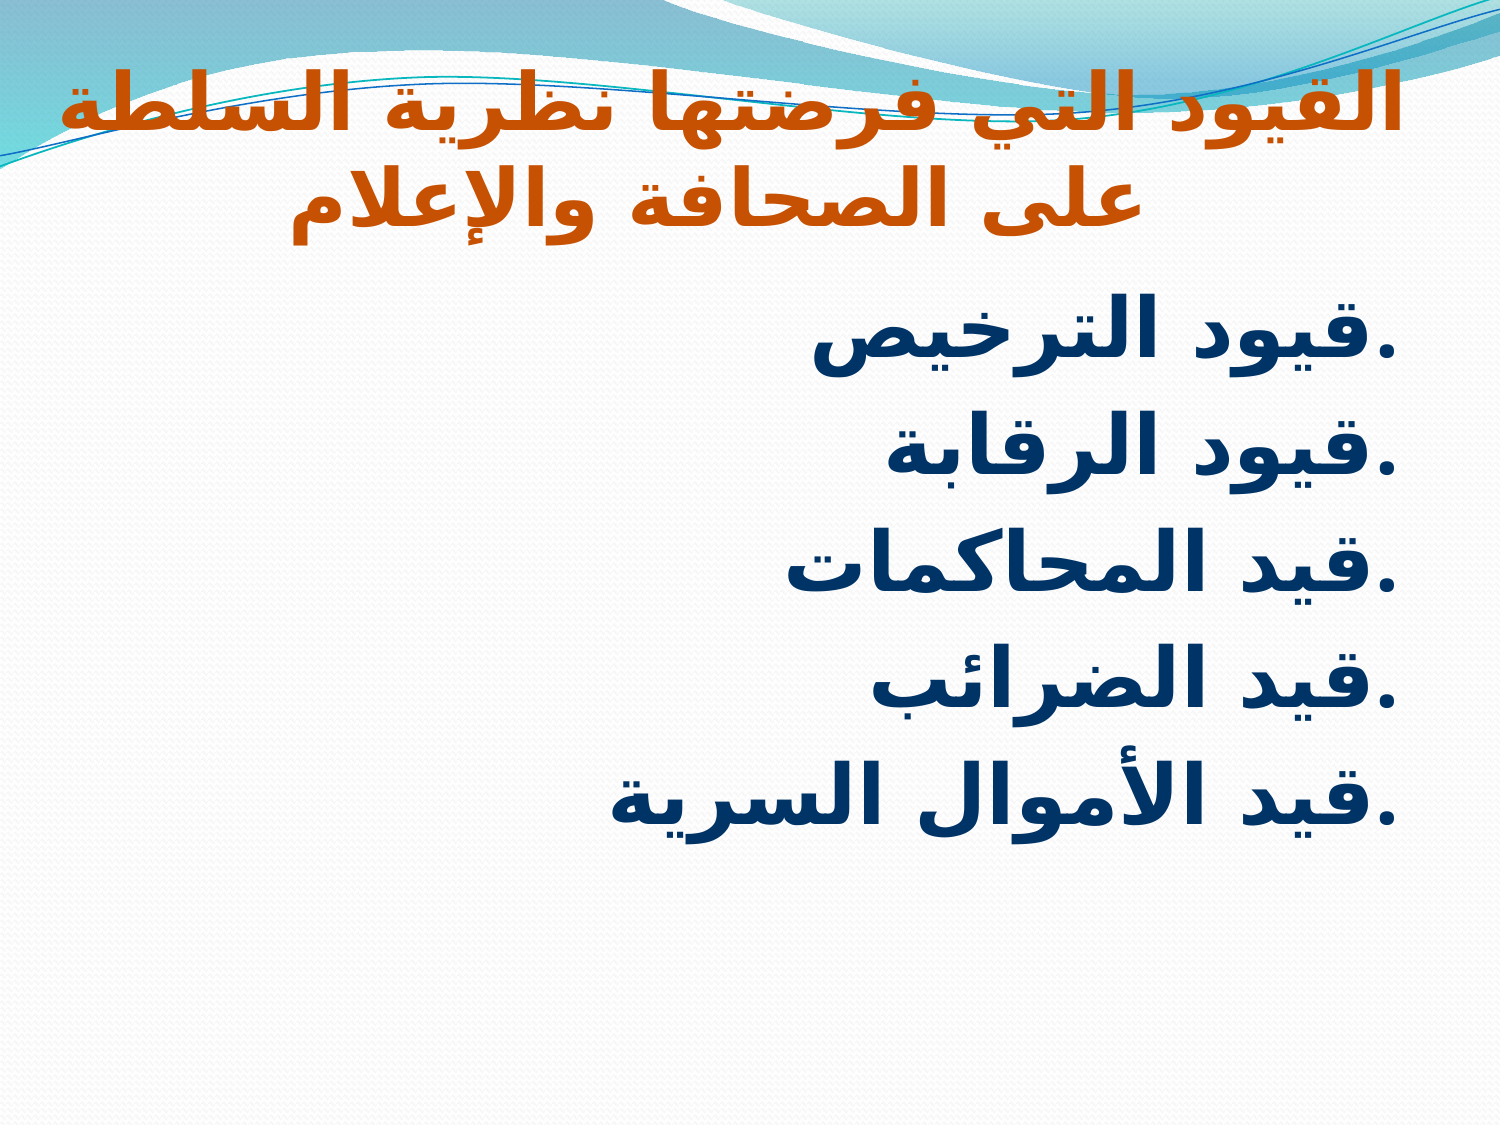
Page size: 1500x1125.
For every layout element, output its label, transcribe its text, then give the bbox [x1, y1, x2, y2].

title القيود التي فرضتها نظرية السلطة على الصحافة والإعلام [0, 42, 1465, 243]
list قيود الترخيص. قيود الرقابة. قيد المحاكمات. قيد الضرائب. قيد الأموال السرية. [51, 267, 1414, 968]
